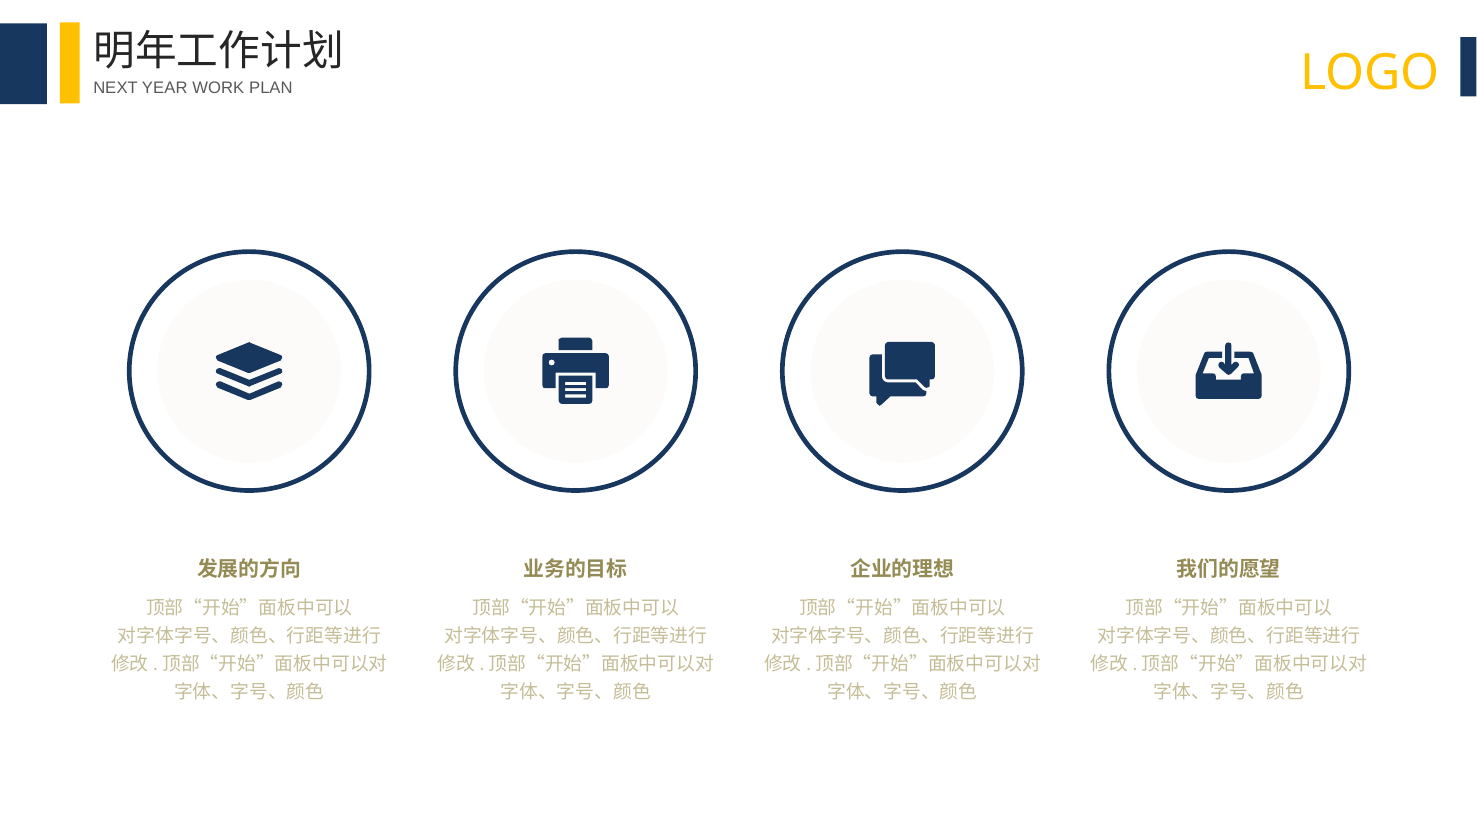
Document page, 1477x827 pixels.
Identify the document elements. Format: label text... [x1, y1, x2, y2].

text_box [0, 21, 49, 106]
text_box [128, 251, 370, 491]
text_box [782, 251, 1023, 491]
text_box [1458, 35, 1477, 99]
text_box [746, 541, 1058, 712]
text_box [93, 541, 405, 712]
text_box NEXT YEAR WORK PLAN [93, 76, 359, 97]
text_box [58, 20, 82, 105]
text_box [1073, 541, 1385, 712]
text_box 明年工作计划 [93, 23, 359, 74]
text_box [1108, 251, 1350, 491]
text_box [420, 541, 732, 712]
text_box LOGO [1289, 33, 1477, 105]
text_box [455, 251, 696, 491]
